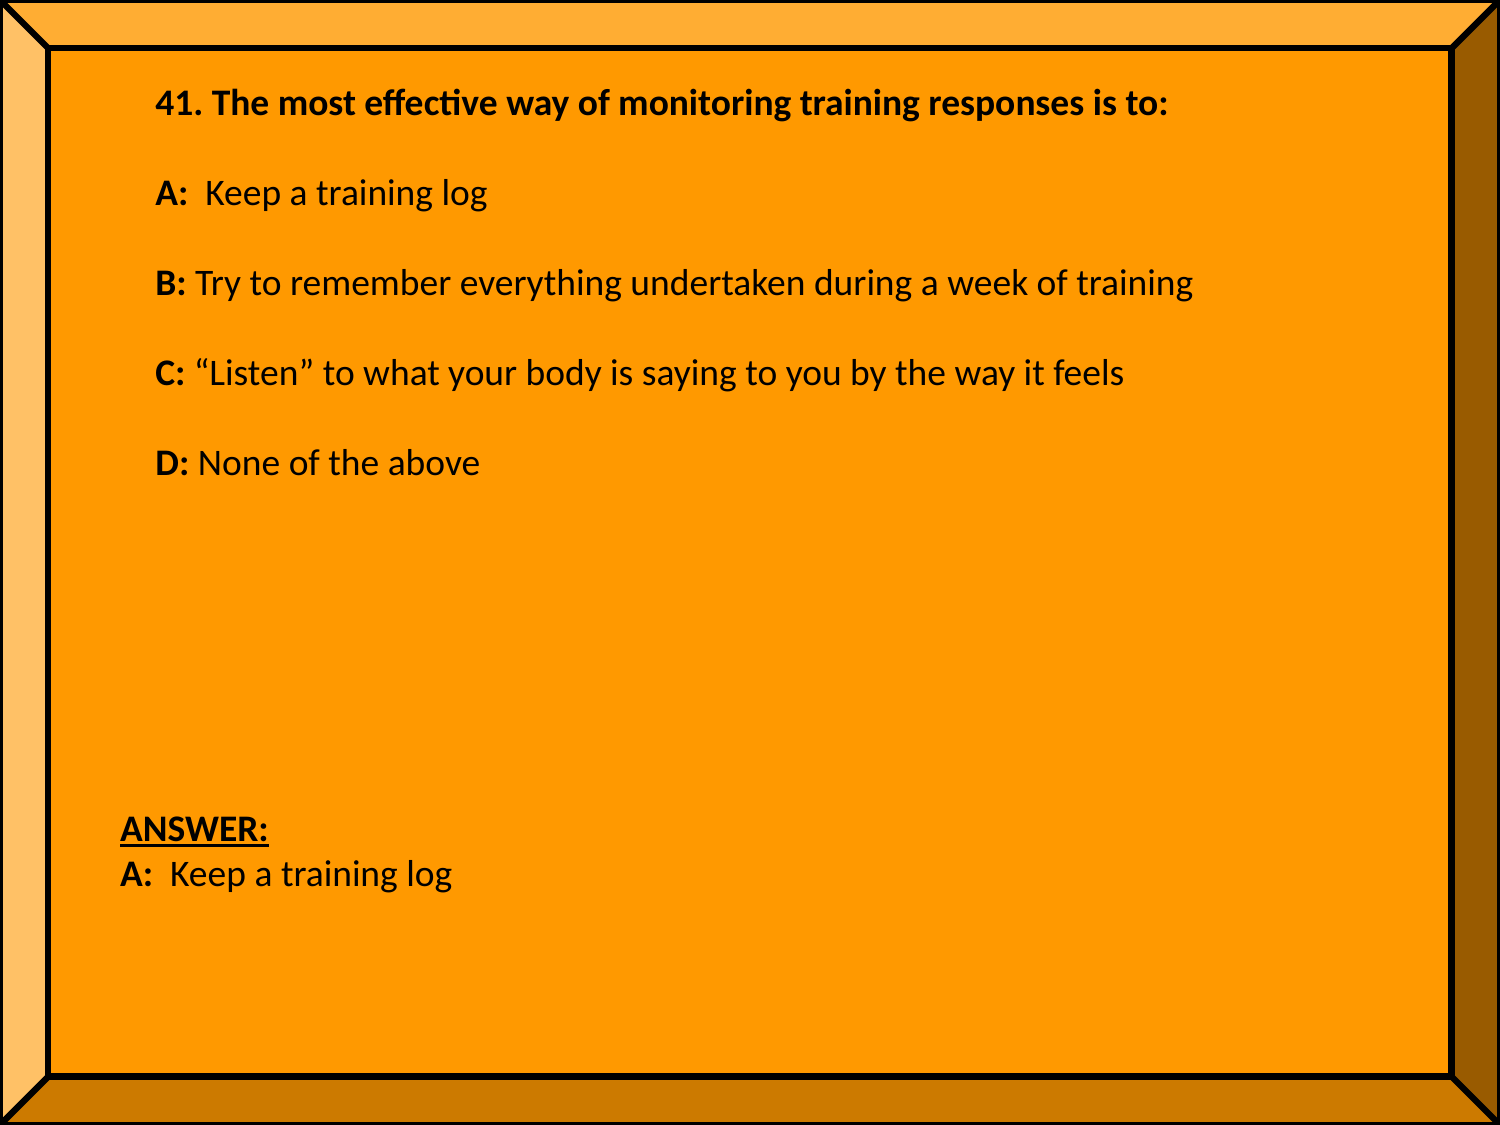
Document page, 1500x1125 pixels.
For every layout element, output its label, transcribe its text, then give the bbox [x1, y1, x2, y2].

text_box ANSWER: A: Keep a training log [105, 796, 1360, 947]
text_box 41. The most effective way of monitoring training responses is to: A: Keep a training log B: Try to remember everything undertaken during a week of training C: “Listen” to what your body is saying to you by the way it feels D: None of the above [140, 70, 1371, 535]
